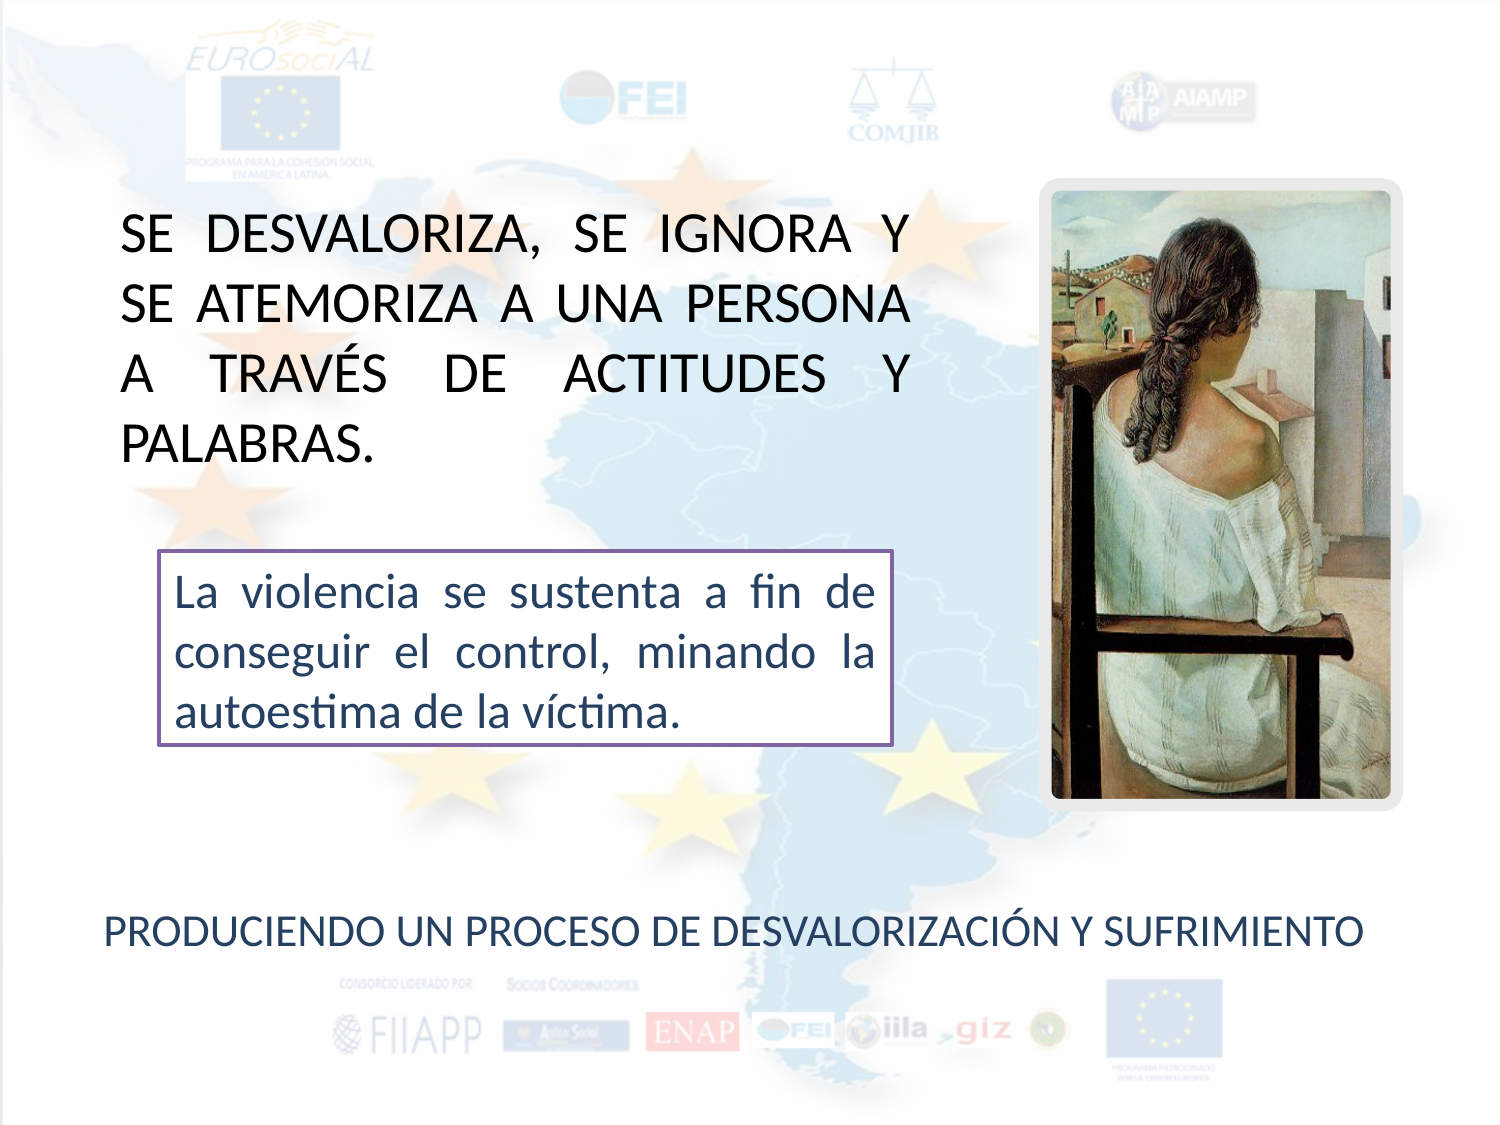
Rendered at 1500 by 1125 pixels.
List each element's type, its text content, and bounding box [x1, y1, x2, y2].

text_box La violencia se sustenta a fin de conseguir el control, minando la autoestima de la víctima. [157, 549, 894, 747]
picture [1045, 184, 1398, 806]
text_box SE DESVALORIZA, SE IGNORA Y SE ATEMORIZA A UNA PERSONA A TRAVÉS DE ACTITUDES Y PALABRAS. [105, 187, 926, 627]
text_box PRODUCIENDO UN PROCESO DE DESVALORIZACIÓN Y SUFRIMIENTO [88, 893, 1424, 963]
